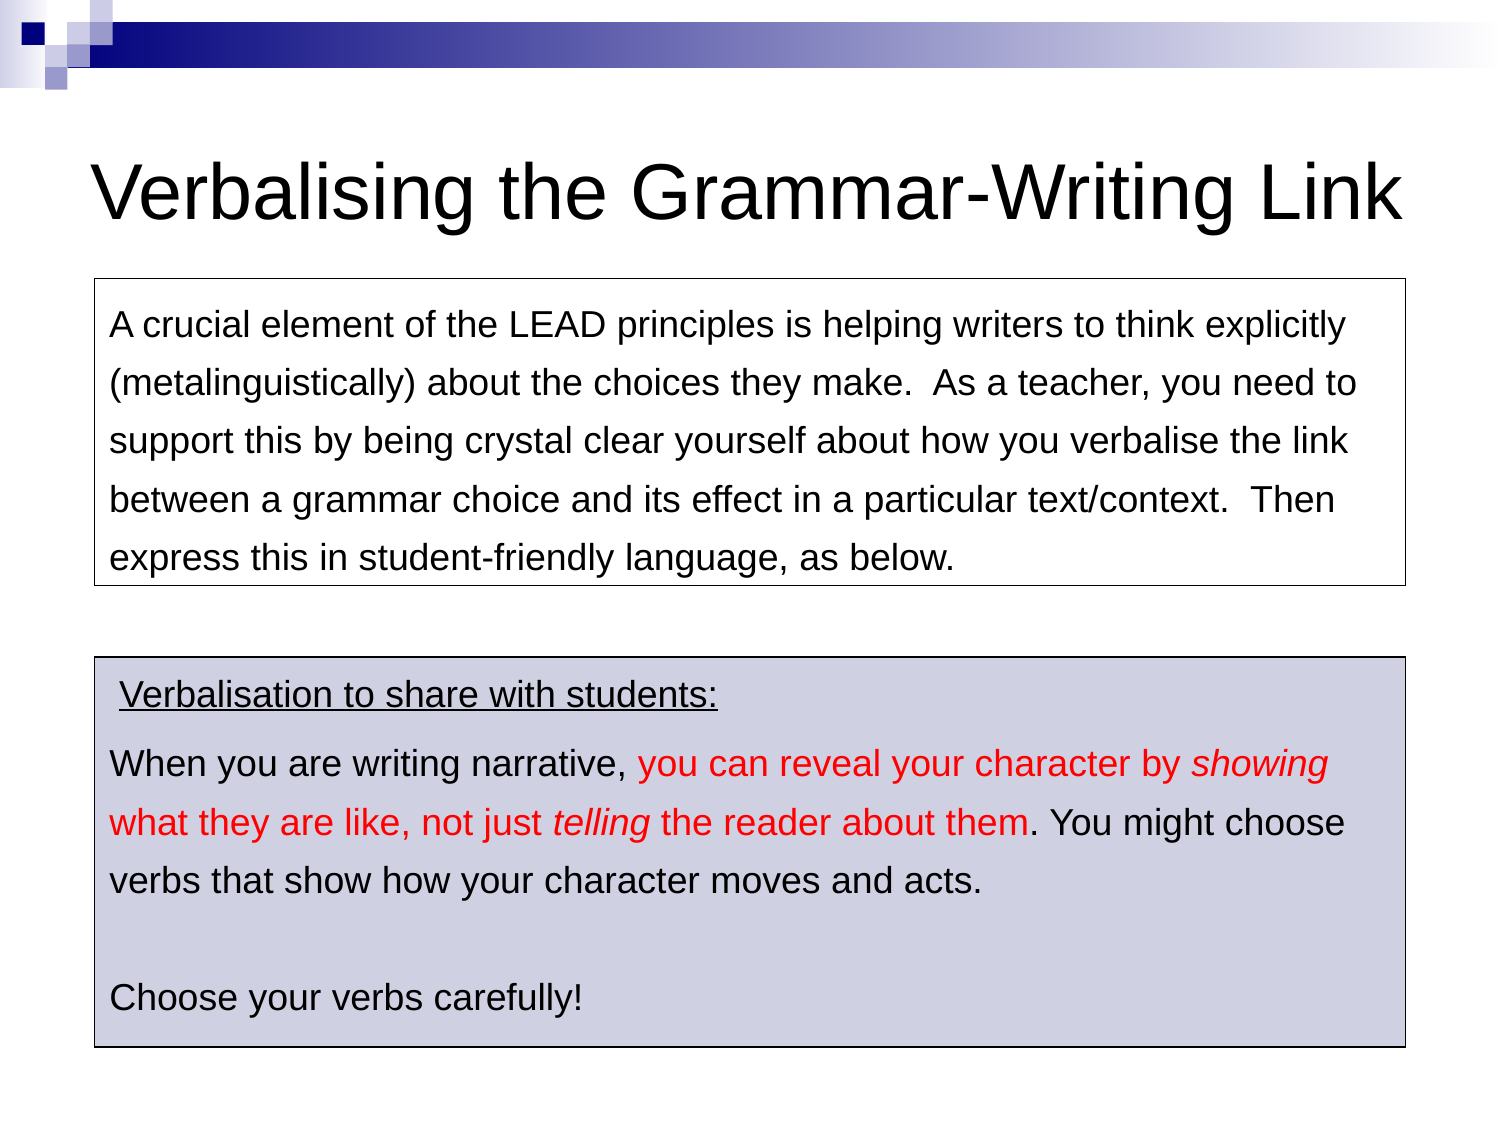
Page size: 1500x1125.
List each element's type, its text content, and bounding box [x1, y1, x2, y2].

list Verbalisation to share with students: When you are writing narrative, you can reveal your character by showing what they are like, not just telling the reader about them. You might choose verbs that show how your character moves and acts. Choose your verbs carefully! [94, 656, 1406, 1048]
title Verbalising the Grammar-Writing Link [74, 74, 1483, 301]
text_box A crucial element of the LEAD principles is helping writers to think explicitly (metalinguistically) about the choices they make. As a teacher, you need to support this by being crystal clear yourself about how you verbalise the link between a grammar choice and its effect in a particular text/context. Then express this in student-friendly language, as below. [94, 278, 1406, 586]
